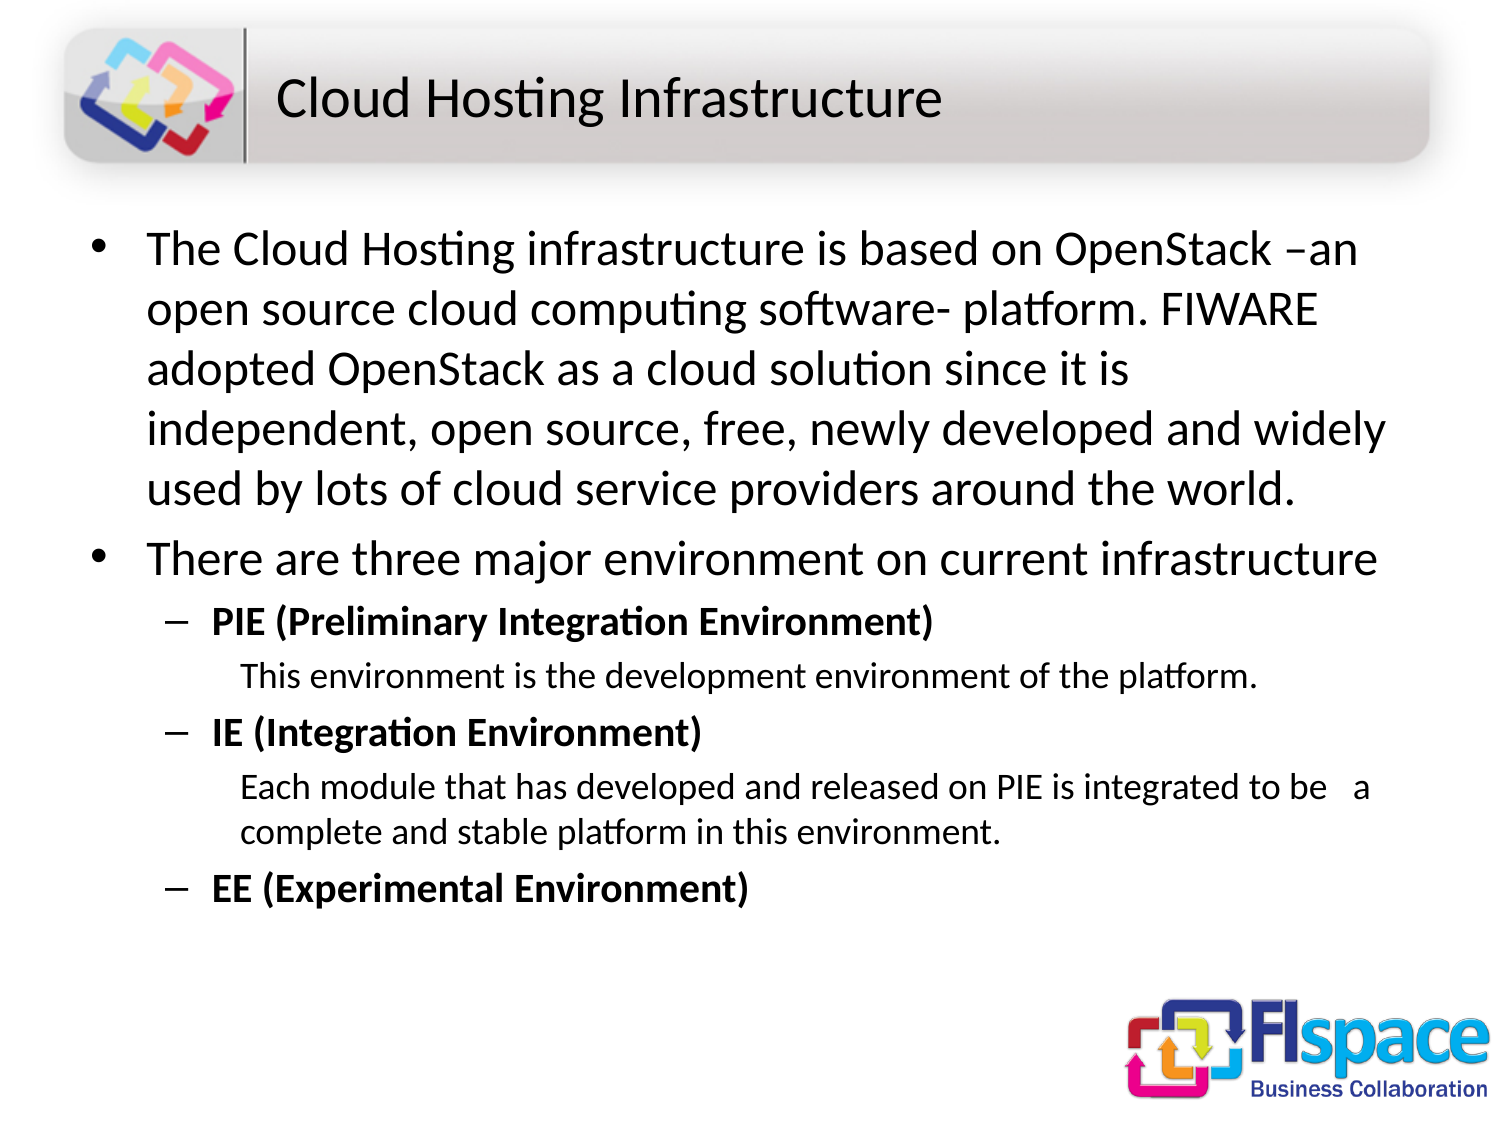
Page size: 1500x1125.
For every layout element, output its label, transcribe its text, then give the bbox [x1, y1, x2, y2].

picture [1118, 993, 1496, 1101]
title Cloud Hosting Infrastructure [261, 39, 1401, 149]
list The Cloud Hosting infrastructure is based on OpenStack –an open source cloud computing software- platform. FIWARE adopted OpenStack as a cloud solution since it is independent, open source, free, newly developed and widely used by lots of cloud service providers around the world. There are three major environment on current infrastructure PIE (Preliminary Integration Environment) This environment is the development environment of the platform. IE (Integration Environment) Each module that has developed and released on PIE is integrated to be a complete and stable platform in this environment. EE (Experimental Environment) [75, 208, 1425, 988]
picture [0, 0, 1500, 253]
